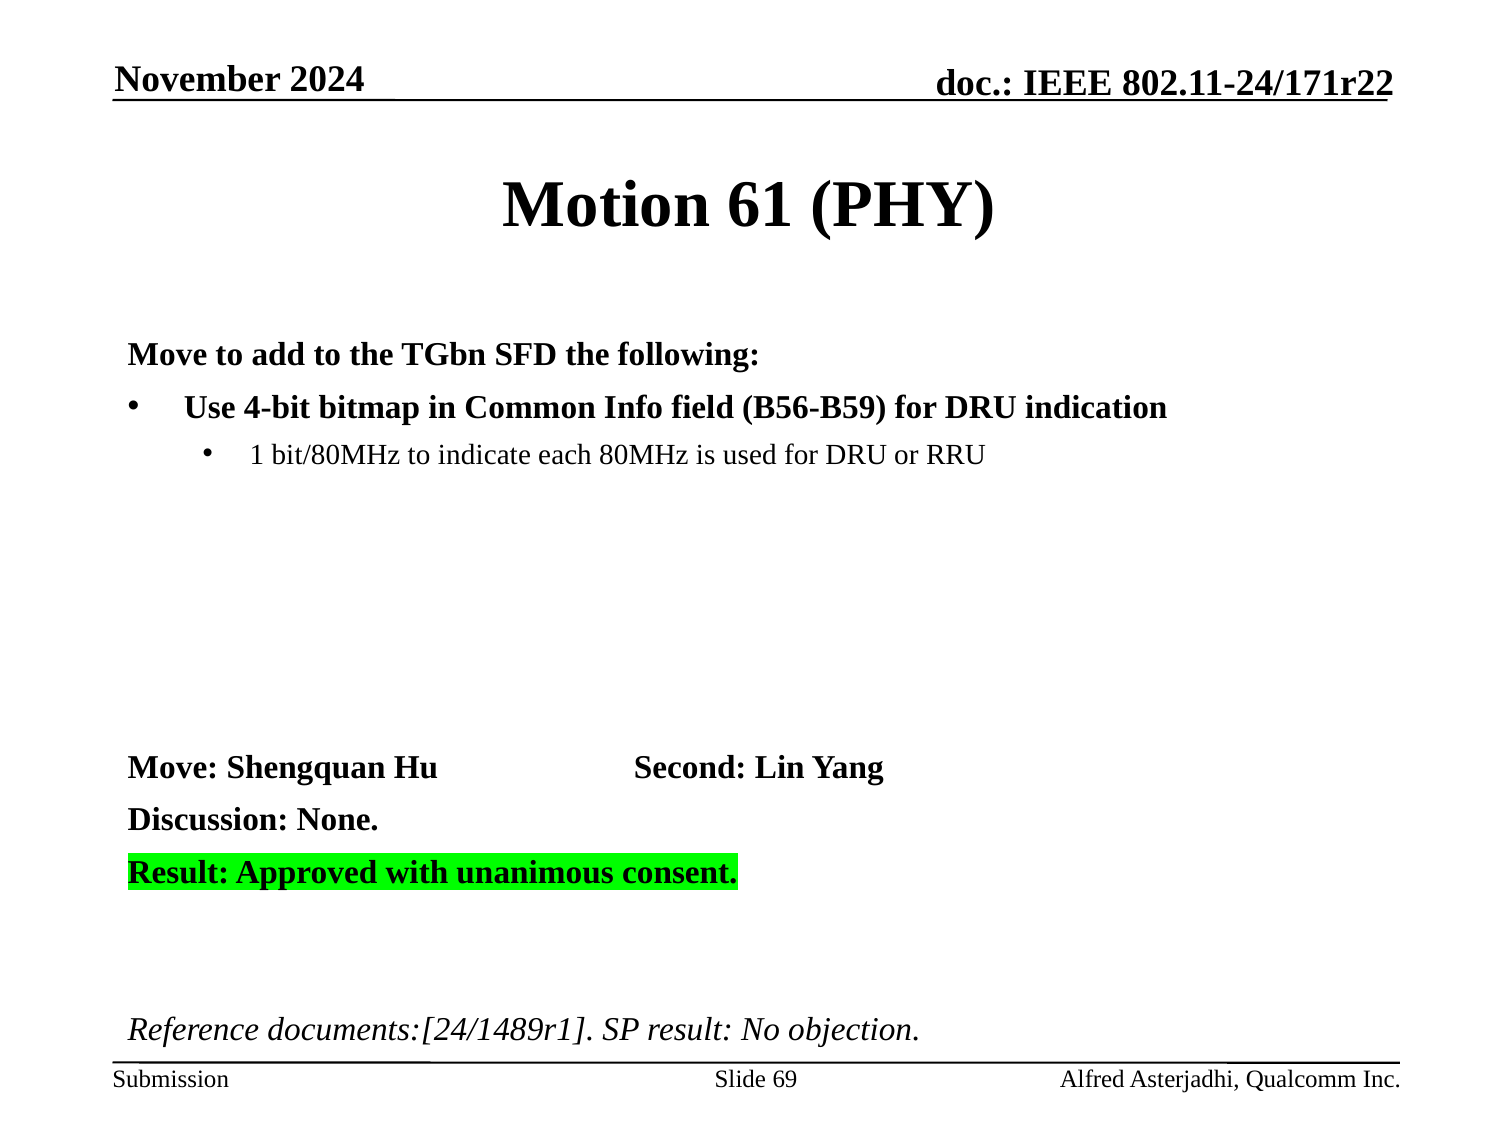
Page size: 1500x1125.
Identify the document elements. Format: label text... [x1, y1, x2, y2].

list Move to add to the TGbn SFD the following: Use 4-bit bitmap in Common Info field (B56-B59) for DRU indication 1 bit/80MHz to indicate each 80MHz is used for DRU or RRU Move: Shengquan Hu Second: Lin Yang Discussion: None. Result: Approved with unanimous consent. Reference documents:[24/1489r1]. SP result: No objection. [112, 324, 1388, 1000]
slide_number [114, 54, 423, 100]
footer Alfred Asterjadhi, Qualcomm Inc. [878, 1061, 1402, 1093]
title Motion 61 (PHY) [112, 112, 1388, 288]
slide_number Slide 69 [712, 1061, 800, 1123]
